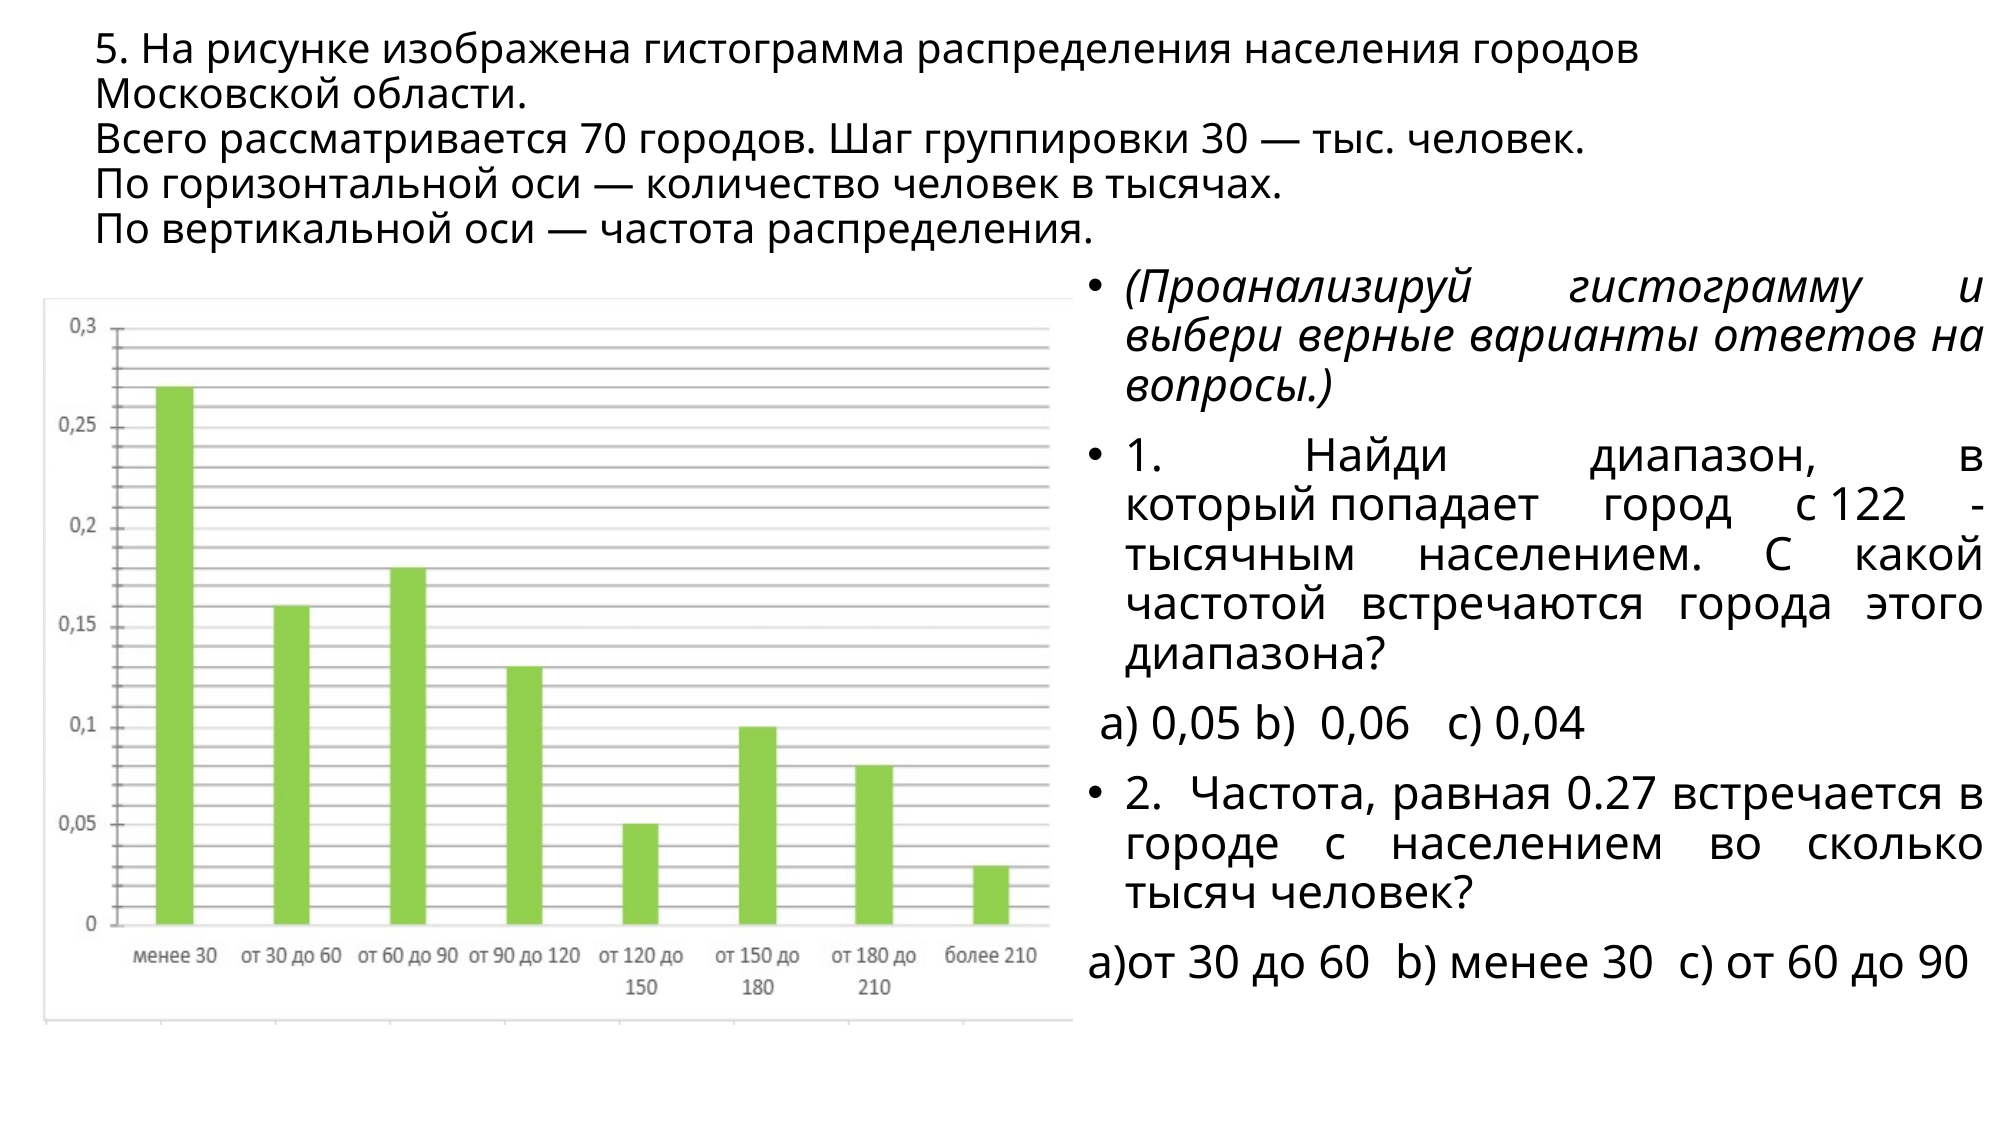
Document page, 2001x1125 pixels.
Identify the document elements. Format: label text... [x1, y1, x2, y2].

title 5. На рисунке изображена гистограмма распределения населения городов Московской области. Всего рассматривается 70 городов. Шаг группировки 30 — тыс. человек. По горизонтальной оси — количество человек в тысячах. По вертикальной оси — частота распределения. [79, 79, 1805, 297]
list (Проанализируй гистограмму и выбери верные варианты ответов на вопросы.) 1. Найди диапазон, в который попадает город с 122 -тысячным населением. С какой частотой встречаются города этого диапазона? а) 0,05 b) 0,06 c) 0,04 2. Частота, равная 0.27 встречается в городе с населением во сколько тысяч человек? a)от 30 до 60 b) менее 30 c) от 60 до 90 [1072, 255, 2000, 1068]
picture [43, 298, 1073, 1025]
